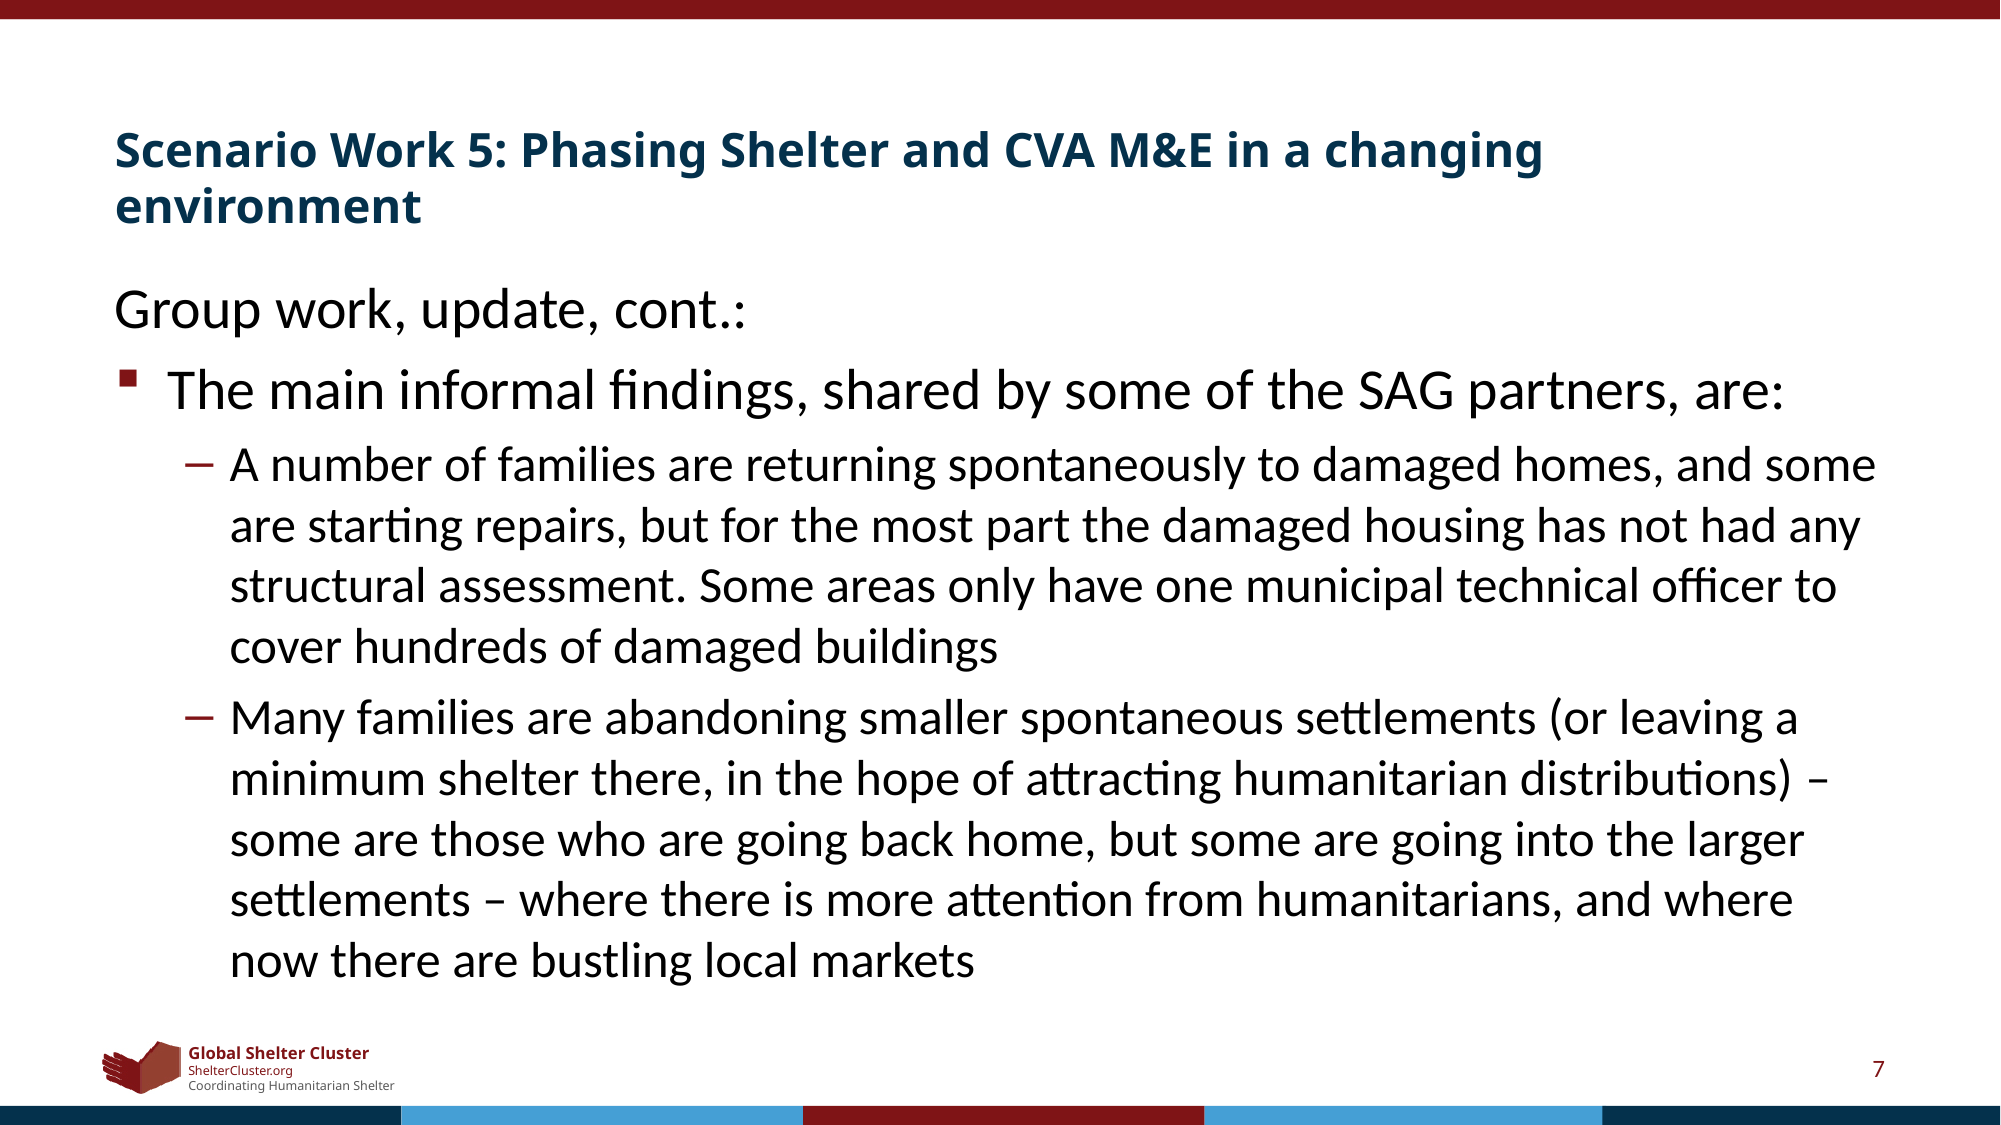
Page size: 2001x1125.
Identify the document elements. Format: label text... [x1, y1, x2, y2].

slide_number 7 [1433, 1037, 1900, 1098]
picture [102, 1041, 181, 1094]
title Scenario Work 5: Phasing Shelter and CVA M&E in a changing environment [99, 111, 1863, 262]
list Group work, update, cont.: The main informal findings, shared by some of the SAG partners, are: A number of families are returning spontaneously to damaged homes, and some are starting repairs, but for the most part the damaged housing has not had any structural assessment. Some areas only have one municipal technical officer to cover hundreds of damaged buildings Many families are abandoning smaller spontaneous settlements (or leaving a minimum shelter there, in the hope of attracting humanitarian distributions) – some are those who are going back home, but some are going into the larger settlements – where there is more attention from humanitarians, and where now there are bustling local markets [99, 262, 1900, 1005]
